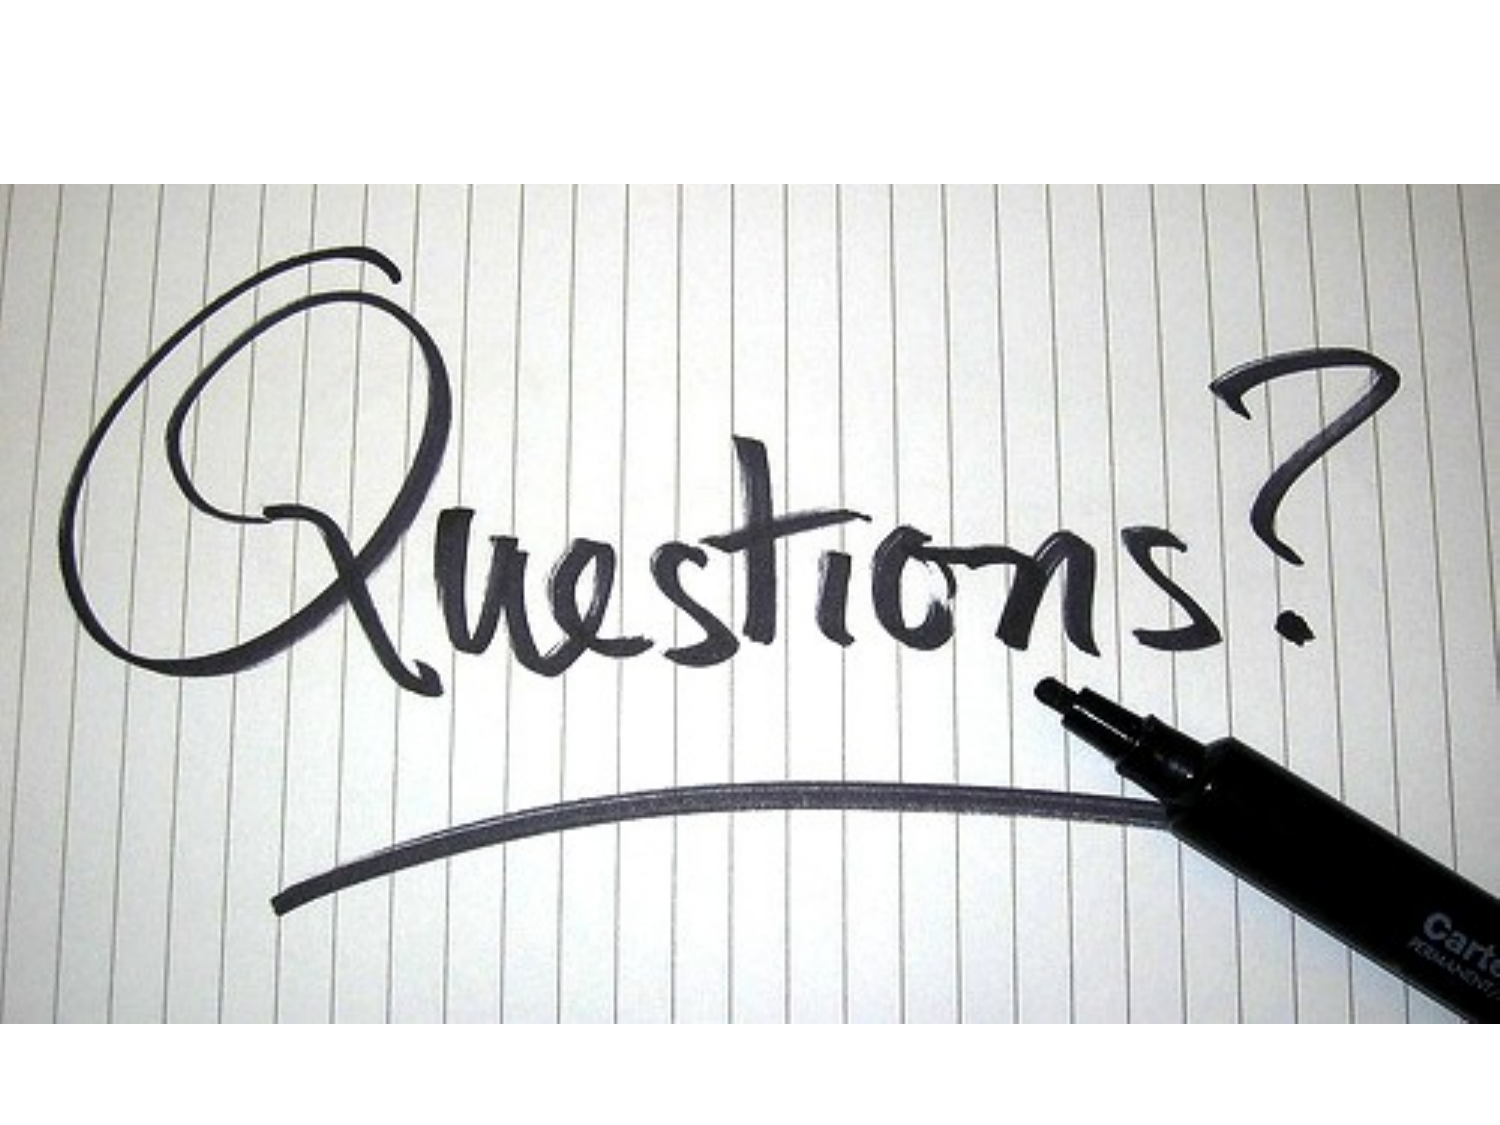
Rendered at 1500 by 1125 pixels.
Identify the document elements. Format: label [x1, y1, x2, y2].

picture [0, 184, 1500, 1024]
